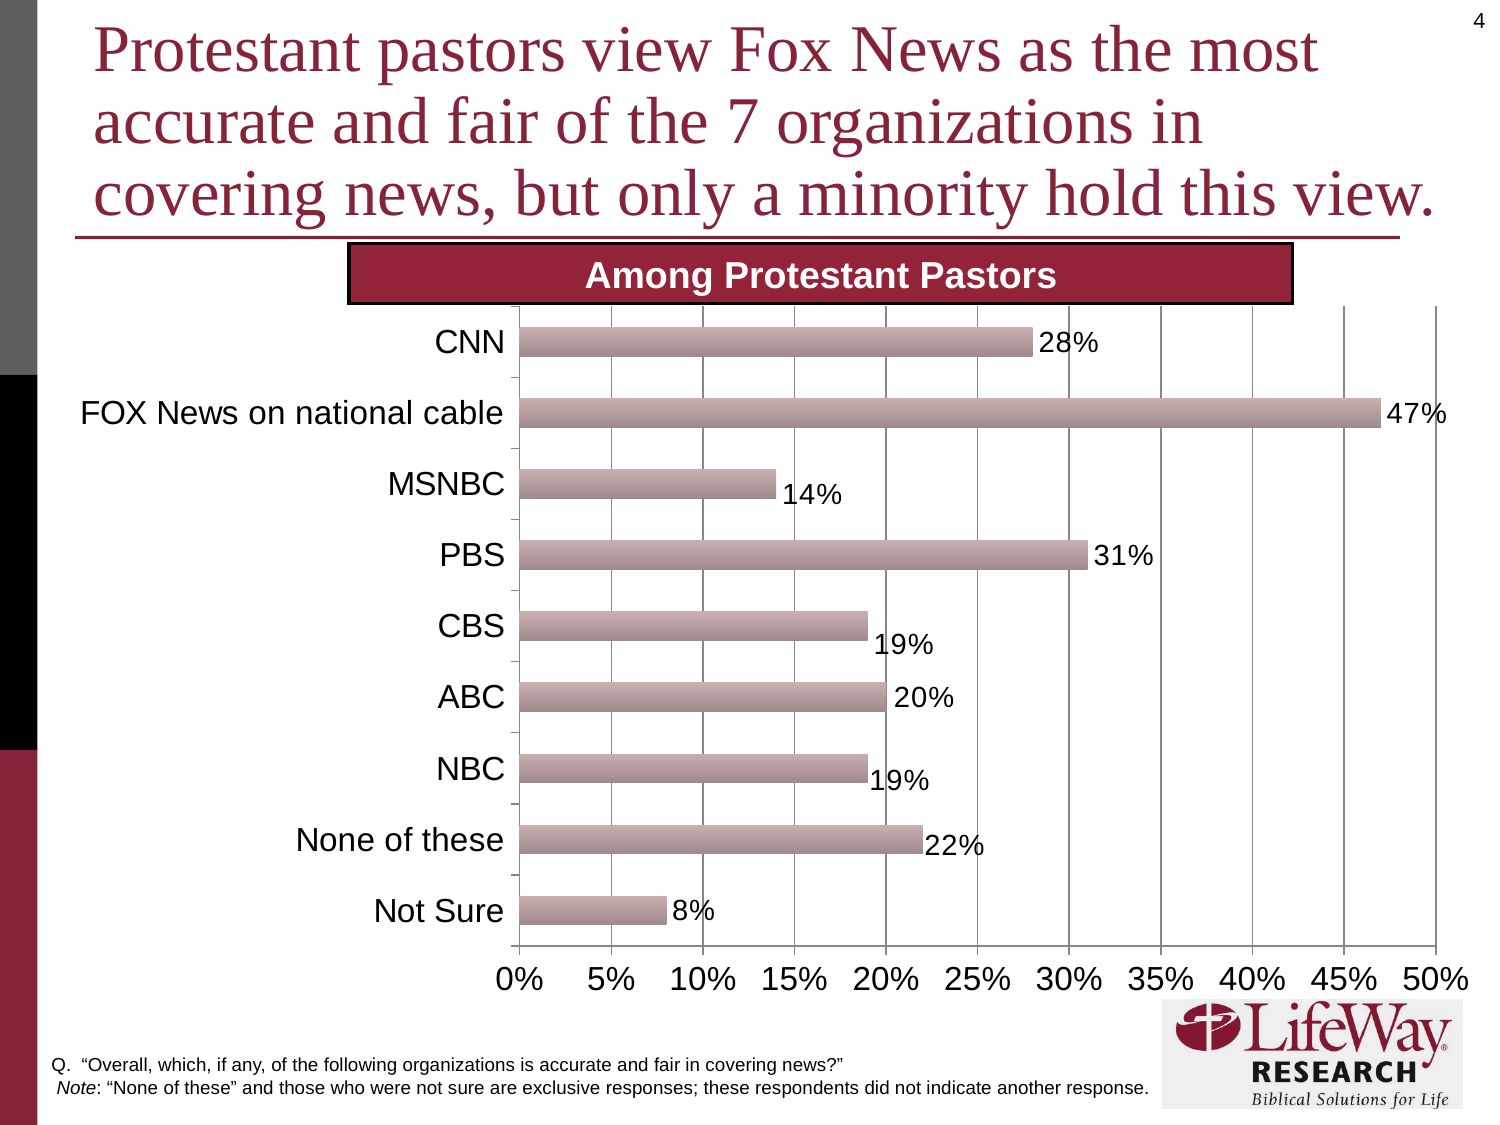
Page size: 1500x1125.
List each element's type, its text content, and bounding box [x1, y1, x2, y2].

text_box Q. “Overall, which, if any, of the following organizations is accurate and fair in covering news?” Note: “None of these” and those who were not sure are exclusive responses; these respondents did not indicate another response. [36, 1045, 1186, 1106]
chart [46, 293, 1500, 1030]
text_box Among Protestant Pastors [348, 243, 1293, 292]
picture [1162, 1030, 1463, 1109]
title Protestant pastors view Fox News as the most accurate and fair of the 7 organizations in covering news, but only a minority hold this view. [78, 0, 1459, 238]
